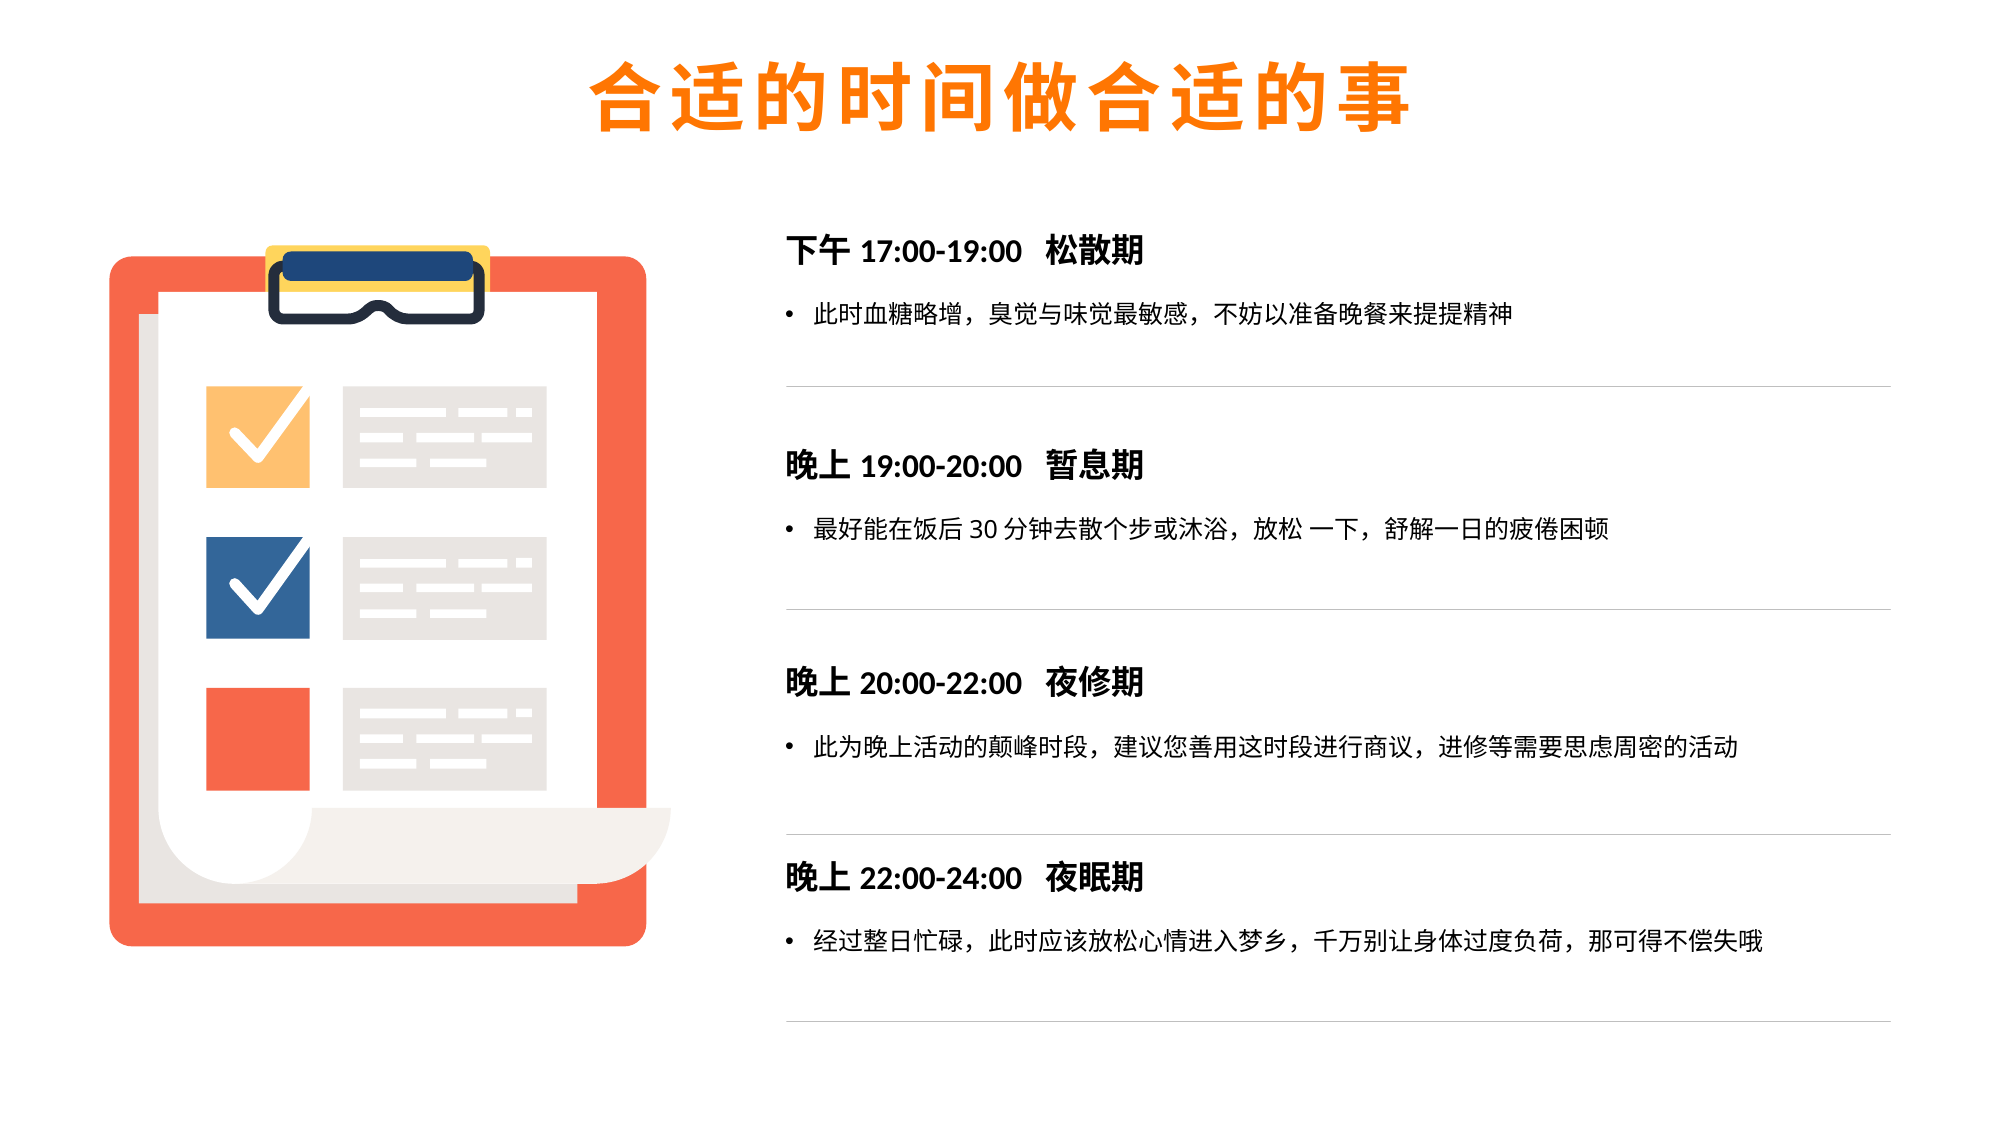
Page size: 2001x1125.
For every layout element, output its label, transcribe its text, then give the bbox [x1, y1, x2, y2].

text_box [769, 639, 1891, 863]
text_box 合适的时间做合适的事 [360, 42, 1639, 148]
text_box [769, 207, 1891, 422]
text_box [769, 869, 1891, 1058]
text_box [109, 245, 672, 947]
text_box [769, 422, 1891, 639]
